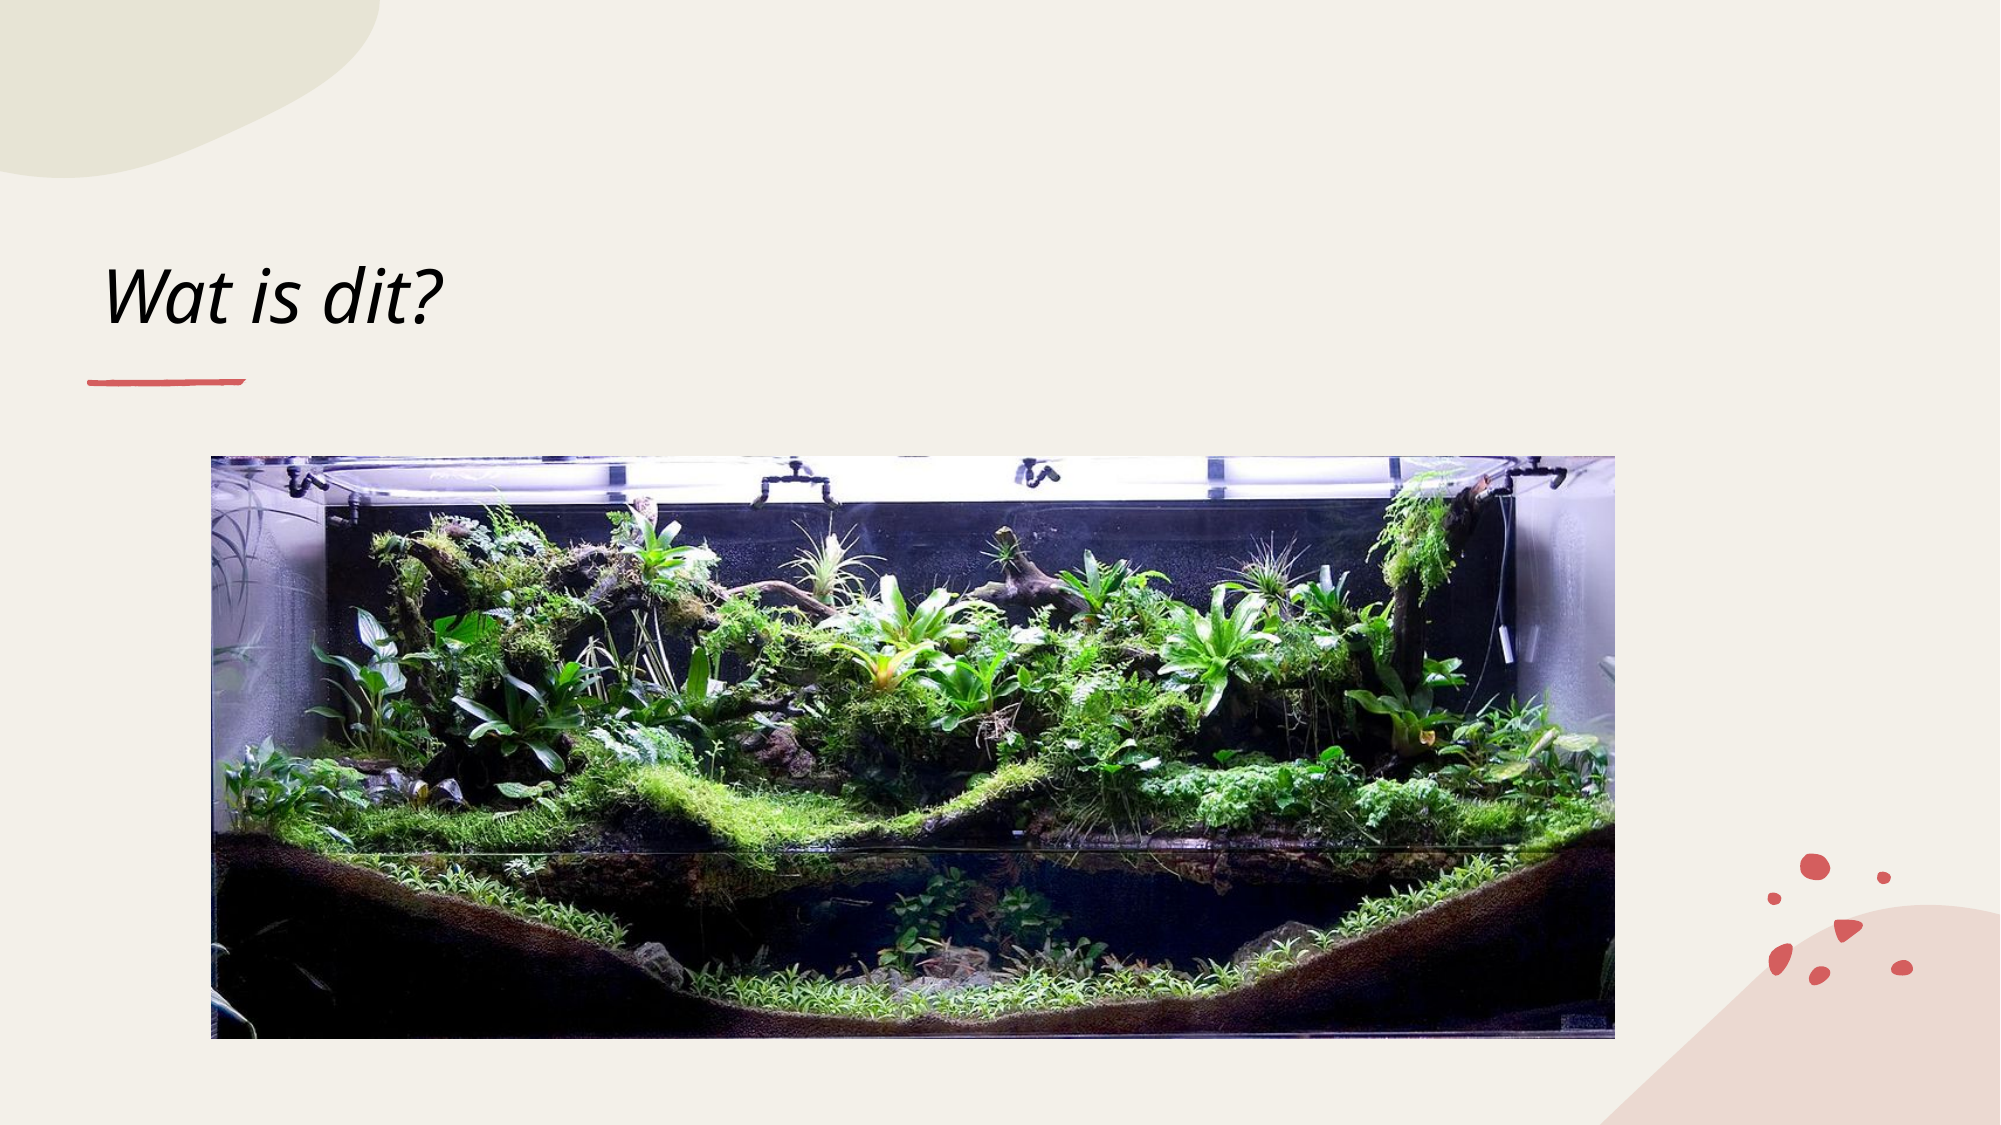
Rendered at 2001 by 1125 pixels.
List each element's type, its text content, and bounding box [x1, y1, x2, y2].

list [211, 456, 1615, 1039]
title Wat is dit? [86, 129, 1740, 347]
